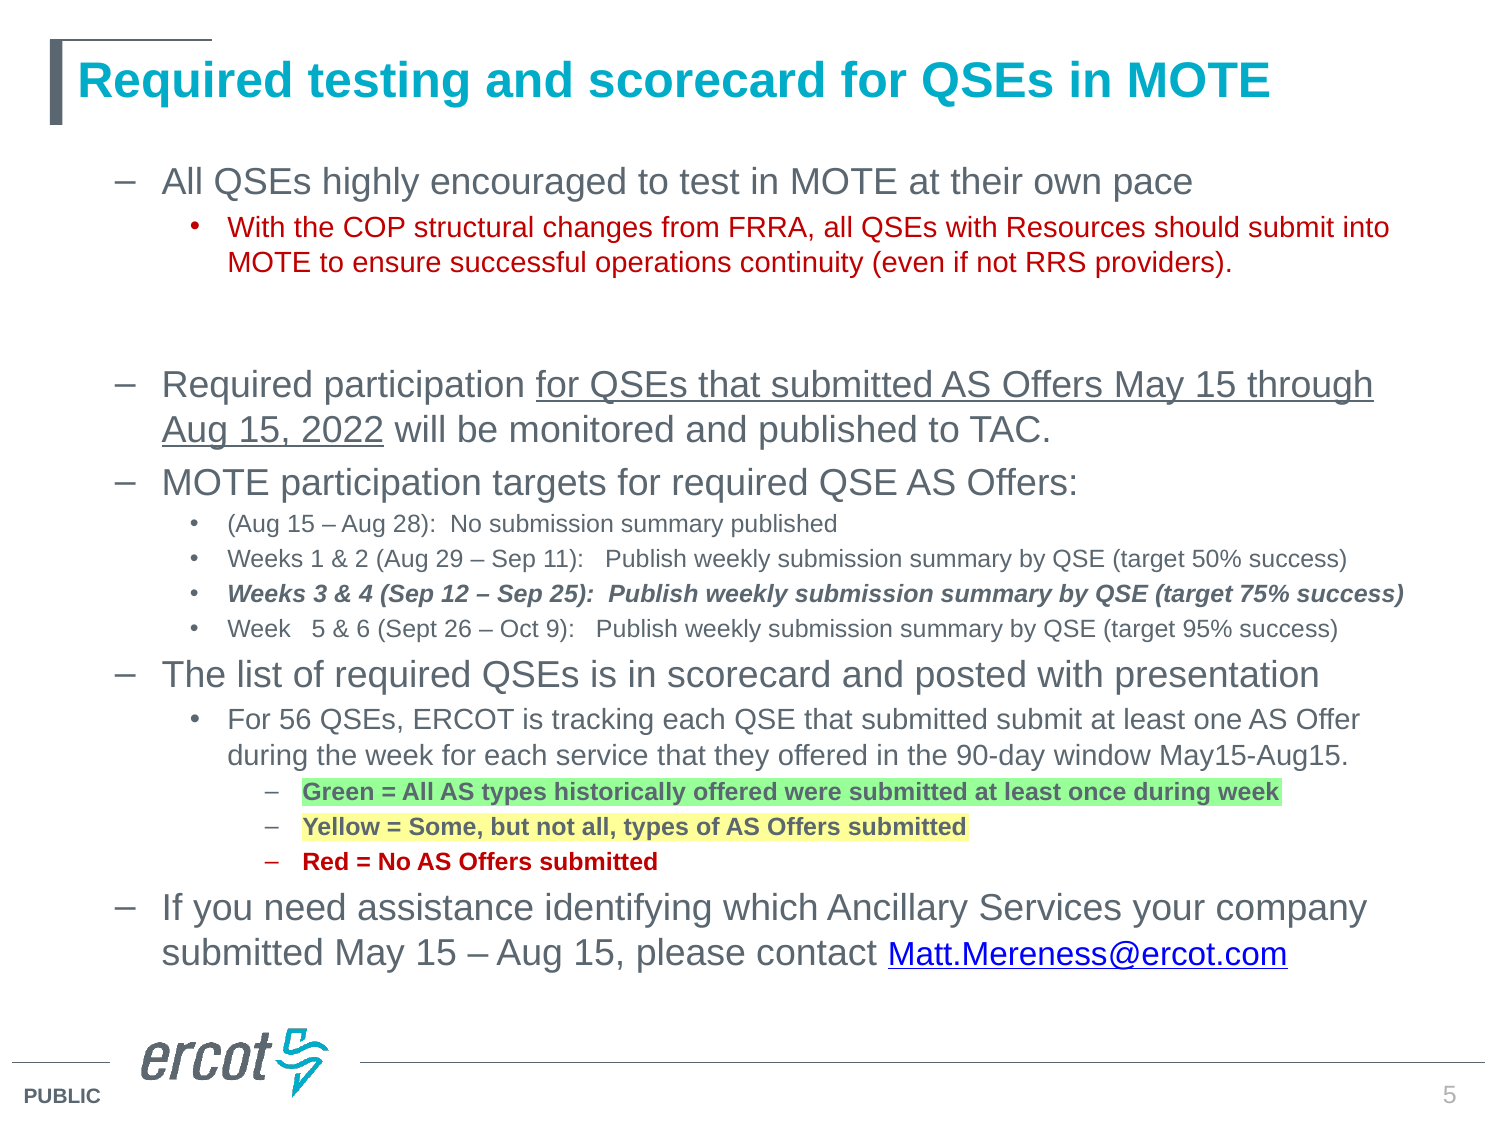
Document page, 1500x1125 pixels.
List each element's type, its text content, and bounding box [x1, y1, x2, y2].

title Required testing and scorecard for QSEs in MOTE [62, 39, 1450, 163]
list All QSEs highly encouraged to test in MOTE at their own pace With the COP structural changes from FRRA, all QSEs with Resources should submit into MOTE to ensure successful operations continuity (even if not RRS providers). Required participation for QSEs that submitted AS Offers May 15 through Aug 15, 2022 will be monitored and published to TAC. MOTE participation targets for required QSE AS Offers: (Aug 15 – Aug 28): No submission summary published Weeks 1 & 2 (Aug 29 – Sep 11): Publish weekly submission summary by QSE (target 50% success) Weeks 3 & 4 (Sep 12 – Sep 25): Publish weekly submission summary by QSE (target 75% success) Week 5 & 6 (Sept 26 – Oct 9): Publish weekly submission summary by QSE (target 95% success) The list of required QSEs is in scorecard and posted with presentation For 56 QSEs, ERCOT is tracking each QSE that submitted submit at least one AS Offer during the week for each service that they offered in the 90-day window May15-Aug15. Green = All AS types historically offered were submitted at least once during week Yellow = Some, but not all, types of AS Offers submitted Red = No AS Offers submitted If you need assistance identifying which Ancillary Services your company submitted May 15 – Aug 15, please contact Matt.Mereness@ercot.com [24, 149, 1448, 975]
picture [137, 1024, 332, 1100]
slide_number 5 [1412, 1076, 1488, 1112]
